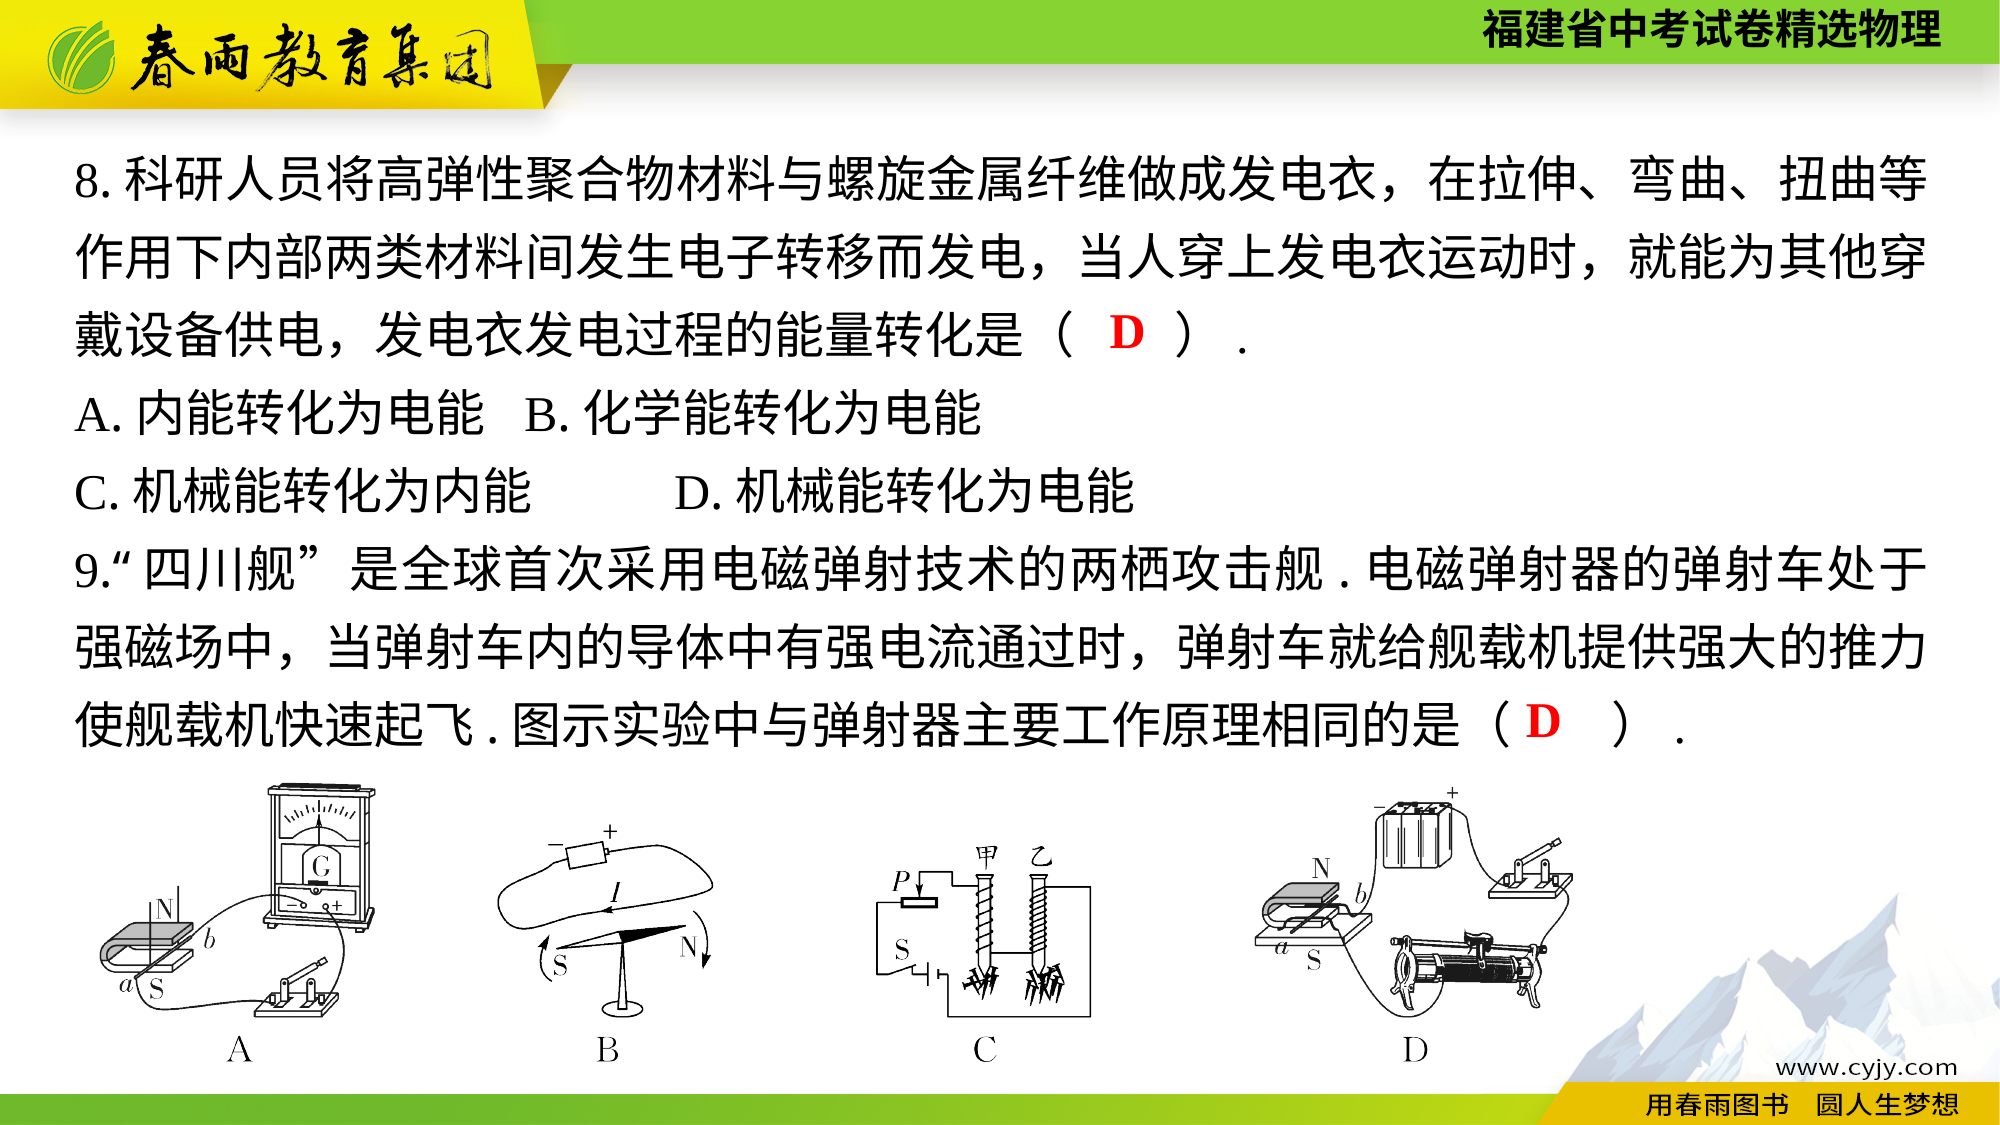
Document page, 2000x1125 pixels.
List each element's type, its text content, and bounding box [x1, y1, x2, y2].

text_box D [1511, 680, 1577, 756]
picture [0, 0, 2000, 1125]
text_box D [1094, 290, 1161, 366]
list 8.科研人员将高弹性聚合物材料与螺旋金属纤维做成发电衣，在拉伸、弯曲、扭曲等作用下内部两类材料间发生电子转移而发电，当人穿上发电衣运动时，就能为其他穿戴设备供电，发电衣发电过程的能量转化是（ ）. A.内能转化为电能 B.化学能转化为电能 C.机械能转化为内能 D.机械能转化为电能 9.“四川舰”是全球首次采用电磁弹射技术的两栖攻击舰.电磁弹射器的弹射车处于强磁场中，当弹射车内的导体中有强电流通过时，弹射车就给舰载机提供强大的推力使舰载机快速起飞.图示实验中与弹射器主要工作原理相同的是（ ）. [59, 122, 1944, 809]
